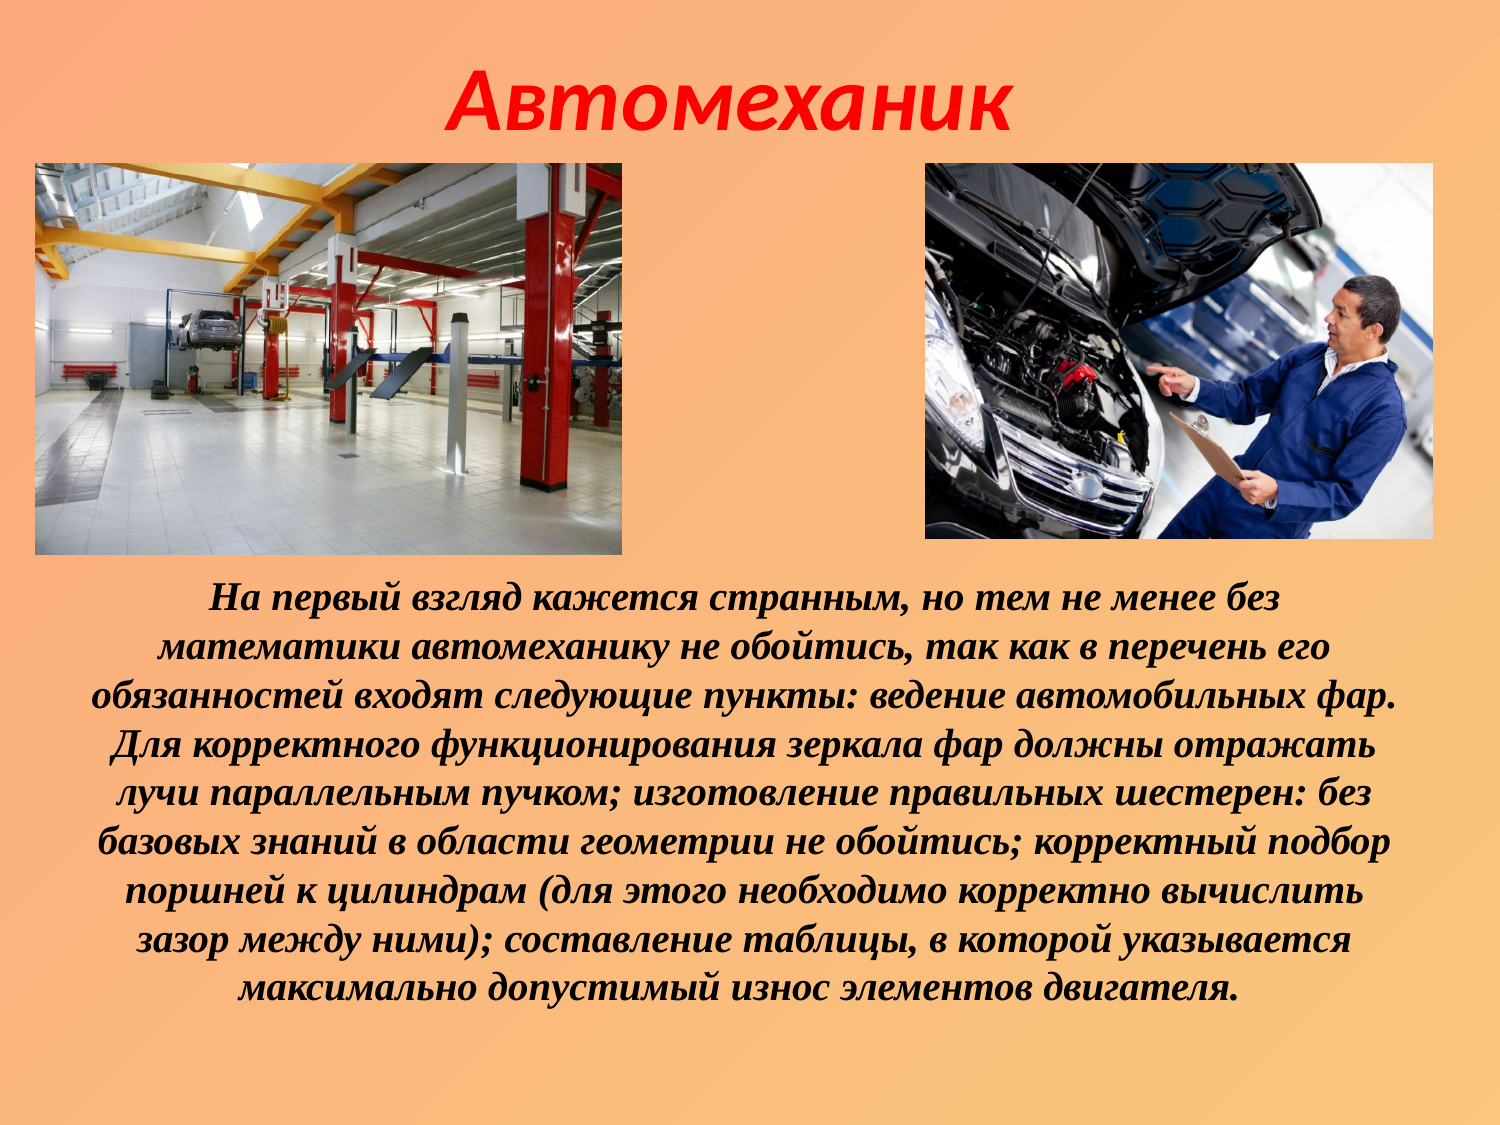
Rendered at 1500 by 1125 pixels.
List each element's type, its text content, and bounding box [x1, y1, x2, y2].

picture [34, 163, 622, 556]
list На первый взгляд кажется странным, но тем не менее без математики автомеханику не обойтись, так как в перечень его обязанностей входят следующие пункты: ведение автомобильных фар. Для корректного функционирования зеркала фар должны отражать лучи параллельным пучком; изготовление правильных шестерен: без базовых знаний в области геометрии не обойтись; корректный подбор поршней к цилиндрам (для этого необходимо корректно вычислить зазор между ними); составление таблицы, в которой указывается максимально допустимый износ элементов двигателя. [70, 562, 1421, 1067]
title Автомеханик [386, 0, 1074, 188]
picture [925, 163, 1433, 540]
